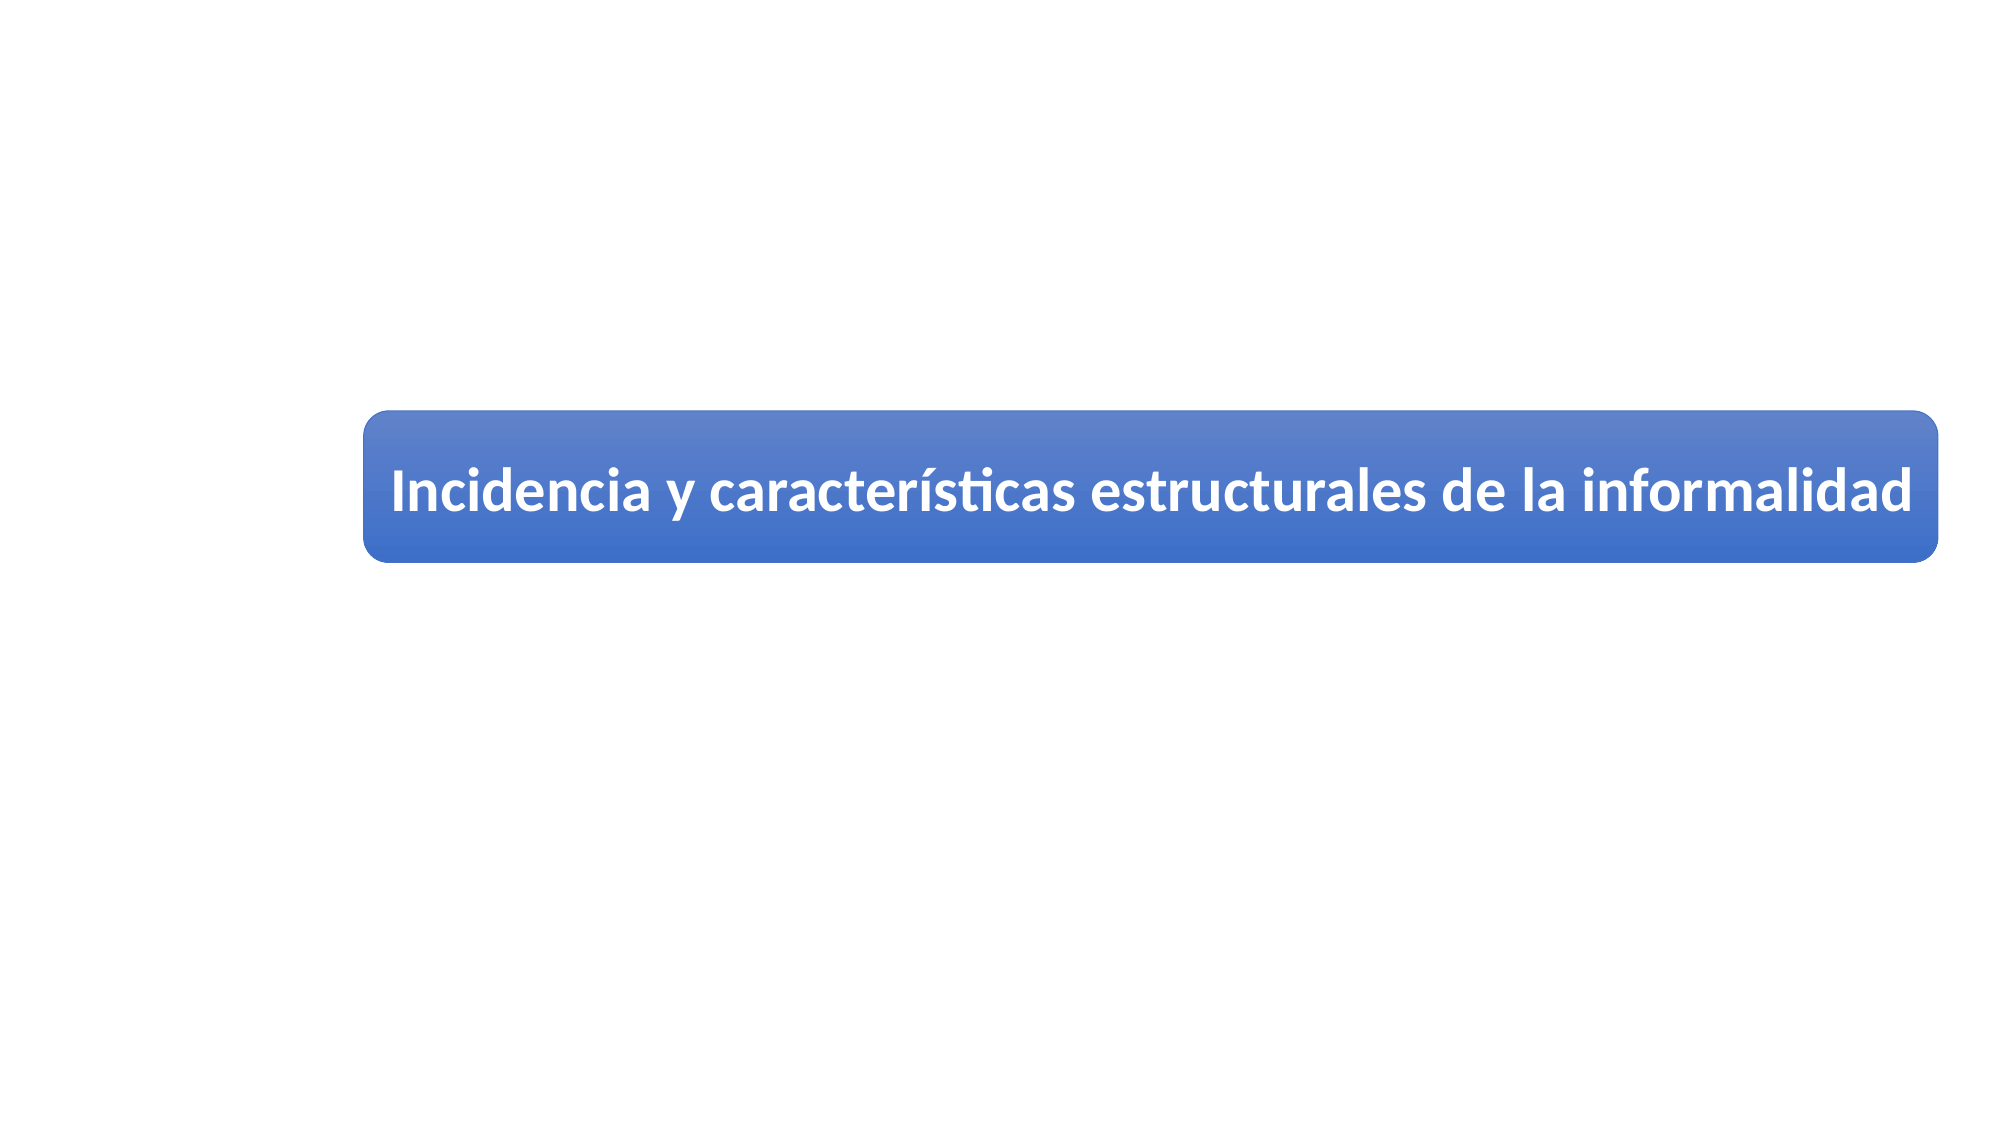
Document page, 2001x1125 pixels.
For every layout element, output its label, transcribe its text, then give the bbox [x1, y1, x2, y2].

text_box Incidencia y características estructurales de la informalidad [363, 410, 1939, 563]
